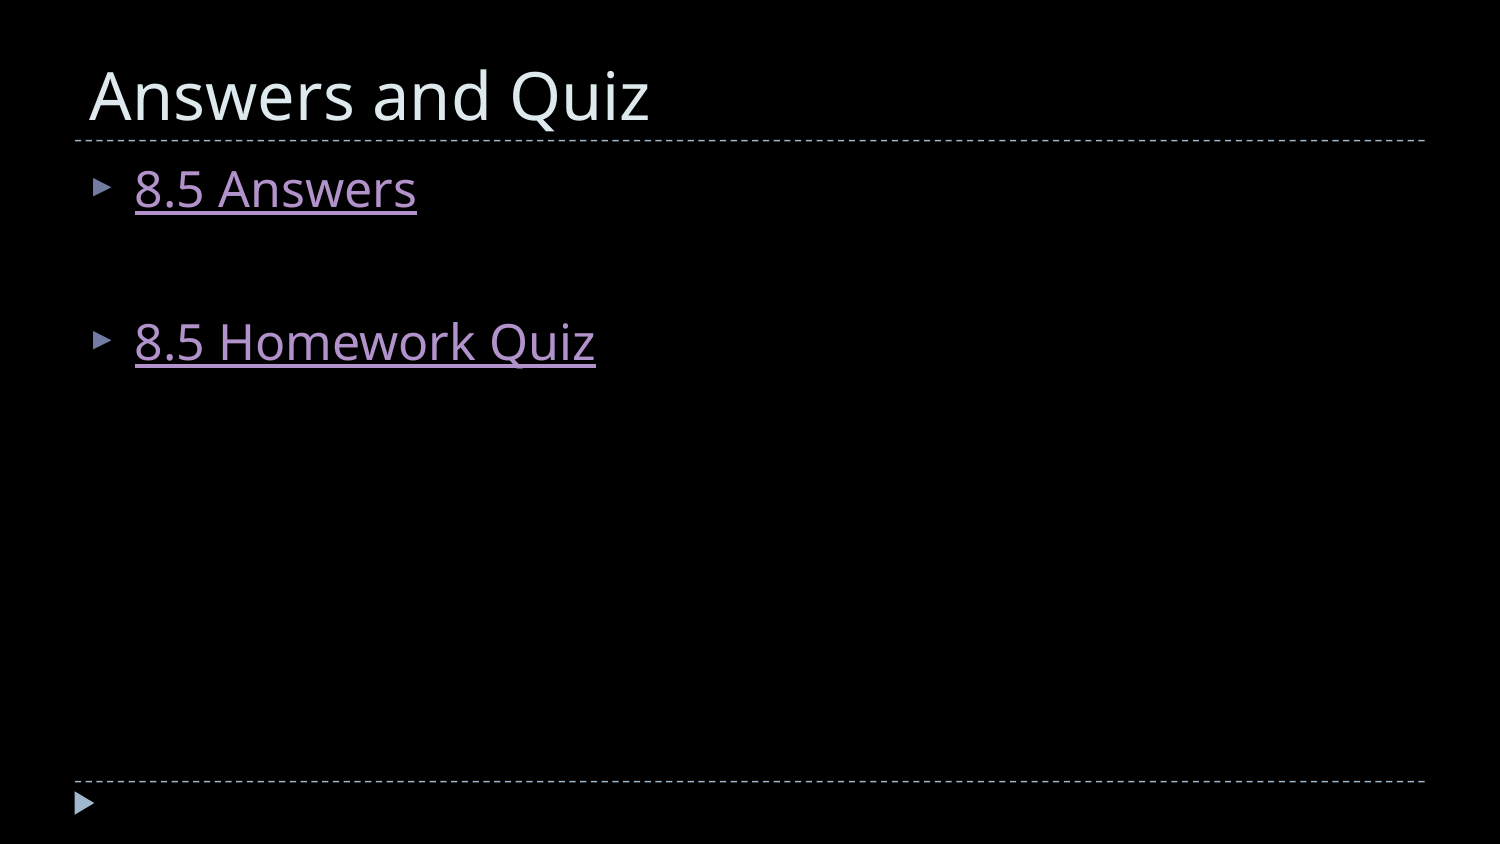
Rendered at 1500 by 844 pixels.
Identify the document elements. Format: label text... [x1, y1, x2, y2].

title Answers and Quiz [75, 18, 1425, 141]
list 8.5 Answers 8.5 Homework Quiz [75, 150, 1425, 758]
